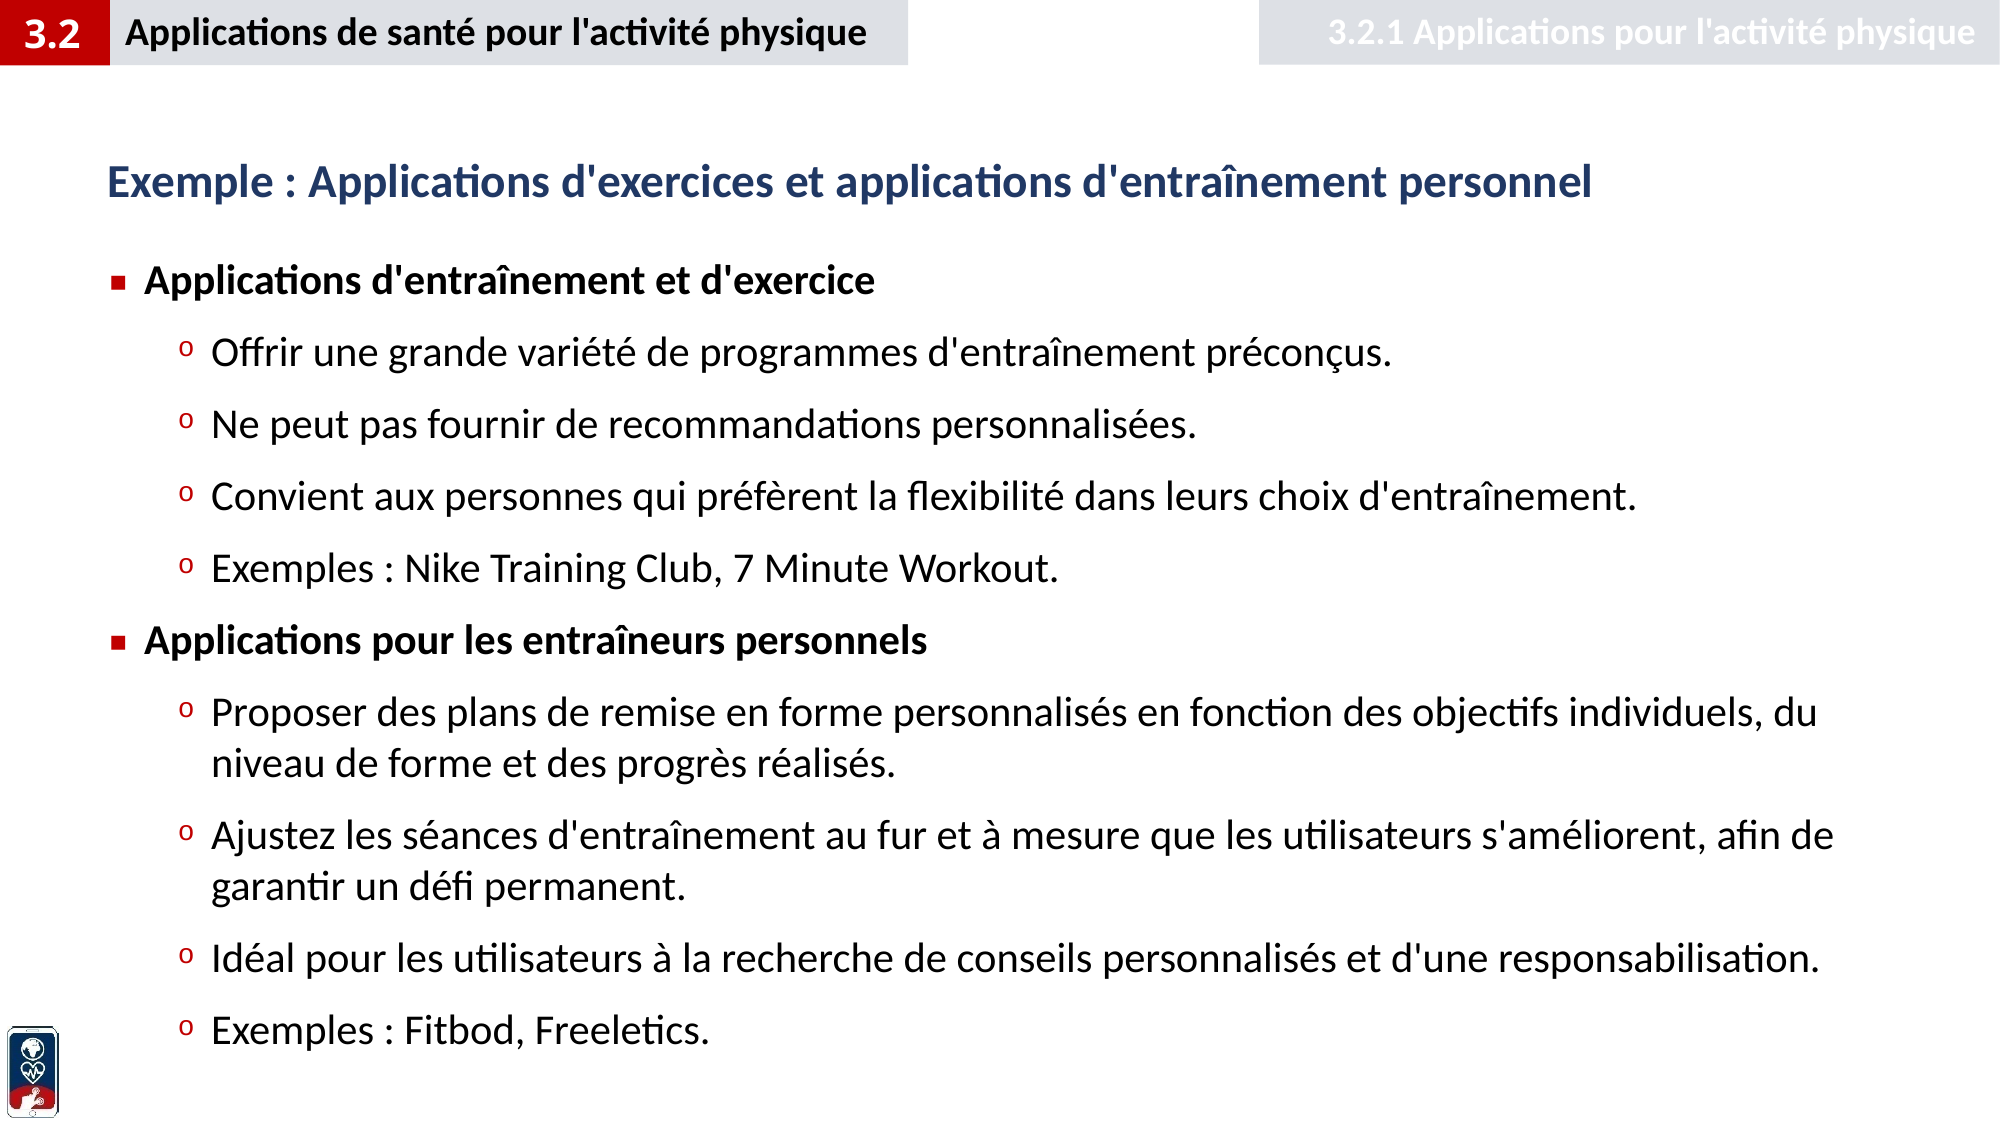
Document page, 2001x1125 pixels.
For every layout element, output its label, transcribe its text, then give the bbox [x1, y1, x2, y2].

text_box 3.2 [9, 9, 102, 56]
text_box Applications de santé pour l'activité physique [110, 0, 909, 66]
list Applications d'entraînement et d'exercice Offrir une grande variété de programmes d'entraînement préconçus. Ne peut pas fournir de recommandations personnalisées. Convient aux personnes qui préfèrent la flexibilité dans leurs choix d'entraînement. Exemples : Nike Training Club, 7 Minute Workout. Applications pour les entraîneurs personnels Proposer des plans de remise en forme personnalisés en fonction des objectifs individuels, du niveau de forme et des progrès réalisés. Ajustez les séances d'entraînement au fur et à mesure que les utilisateurs s'améliorent, afin de garantir un défi permanent. Idéal pour les utilisateurs à la recherche de conseils personnalisés et d'une responsabilisation. Exemples : Fitbod, Freeletics. [92, 244, 1954, 1069]
title Exemple : Applications d'exercices et applications d'entraînement personnel [92, 132, 1908, 233]
picture [7, 1026, 59, 1118]
text_box [0, 0, 110, 66]
text_box 3.2.1 Applications pour l'activité physique [1259, 0, 2000, 65]
